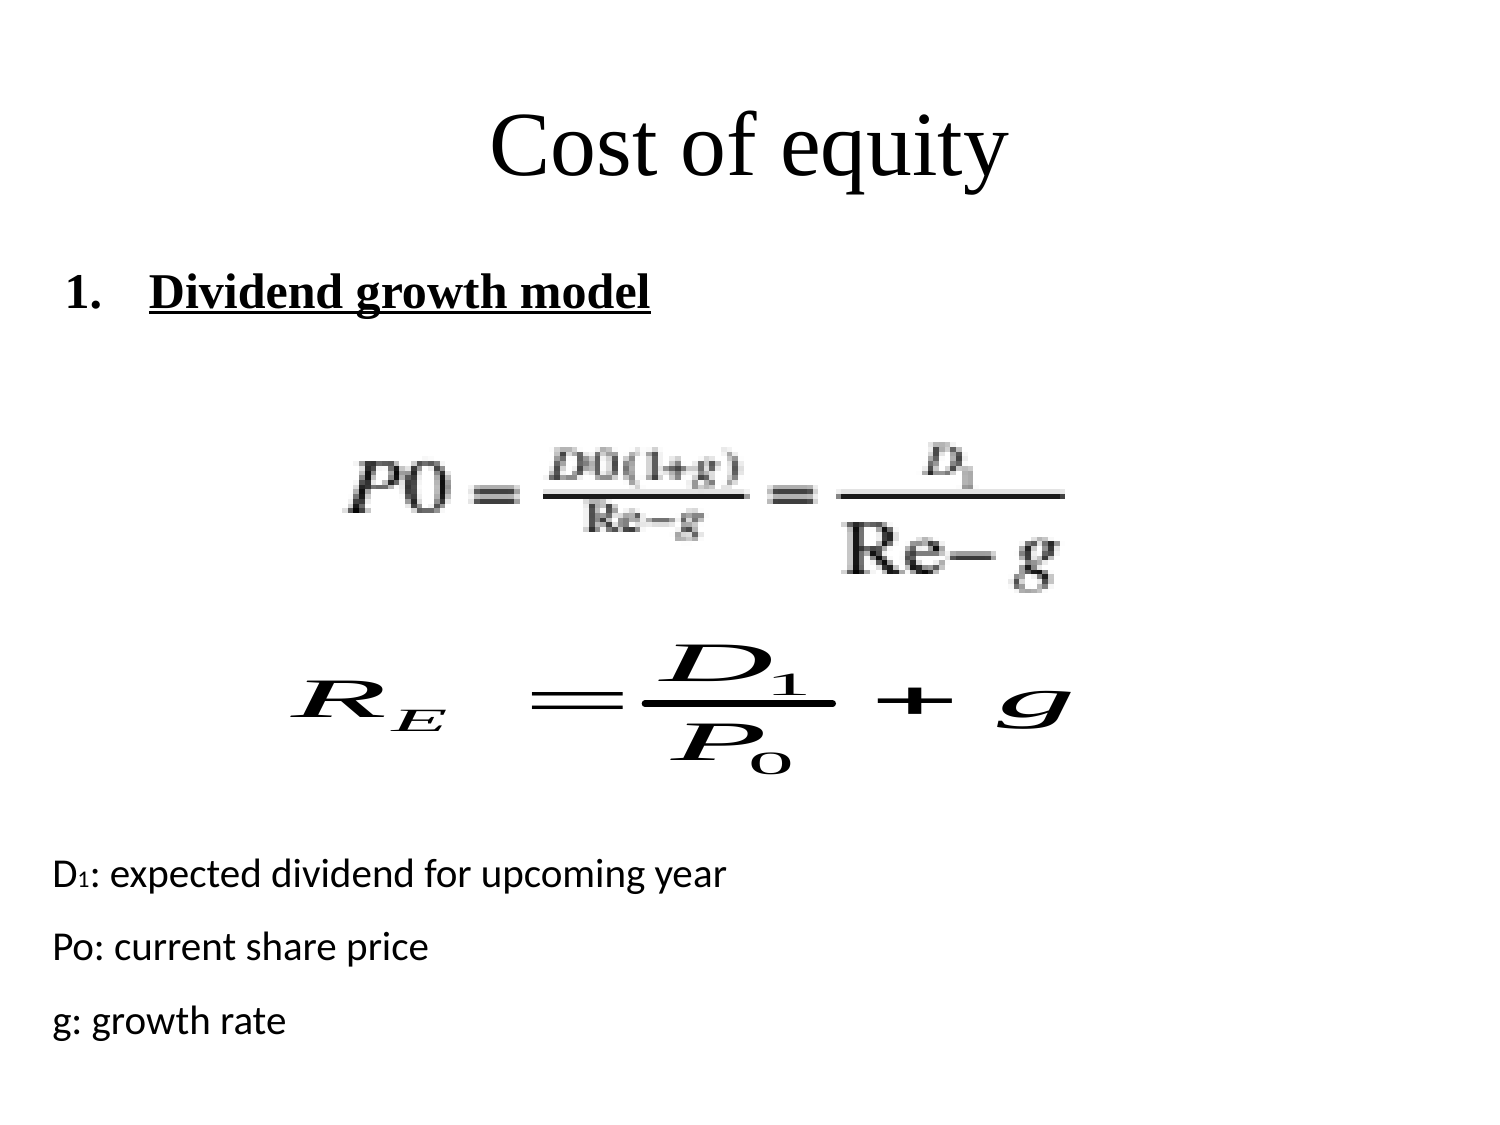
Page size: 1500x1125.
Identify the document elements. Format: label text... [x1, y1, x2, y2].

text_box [330, 386, 1072, 600]
text_box D1: expected dividend for upcoming year Po: current share price g: growth rate [37, 812, 1388, 1050]
title Cost of equity [75, 45, 1425, 233]
list Dividend growth model [49, 250, 1445, 350]
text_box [262, 624, 1113, 788]
